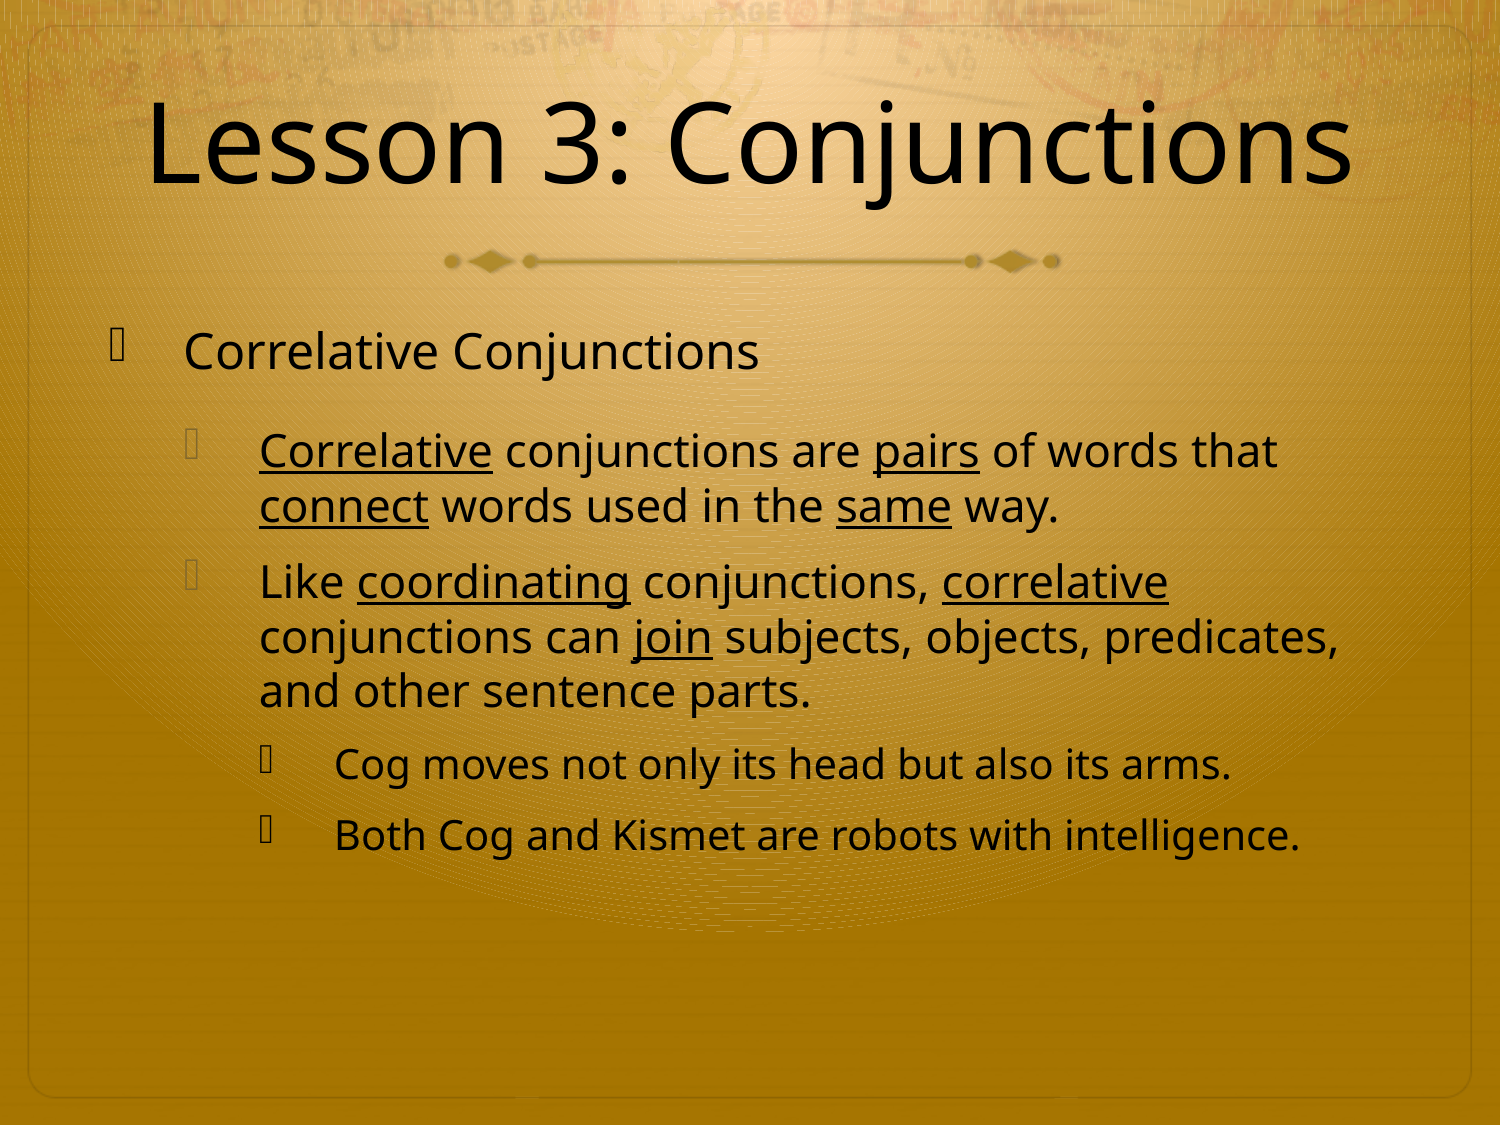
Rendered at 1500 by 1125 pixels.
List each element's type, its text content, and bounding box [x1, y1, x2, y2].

list Correlative Conjunctions Correlative conjunctions are pairs of words that connect words used in the same way. Like coordinating conjunctions, correlative conjunctions can join subjects, objects, predicates, and other sentence parts. Cog moves not only its head but also its arms. Both Cog and Kismet are robots with intelligence. [93, 312, 1407, 988]
title Lesson 3: Conjunctions [93, 45, 1407, 233]
picture [0, 0, 1500, 1125]
